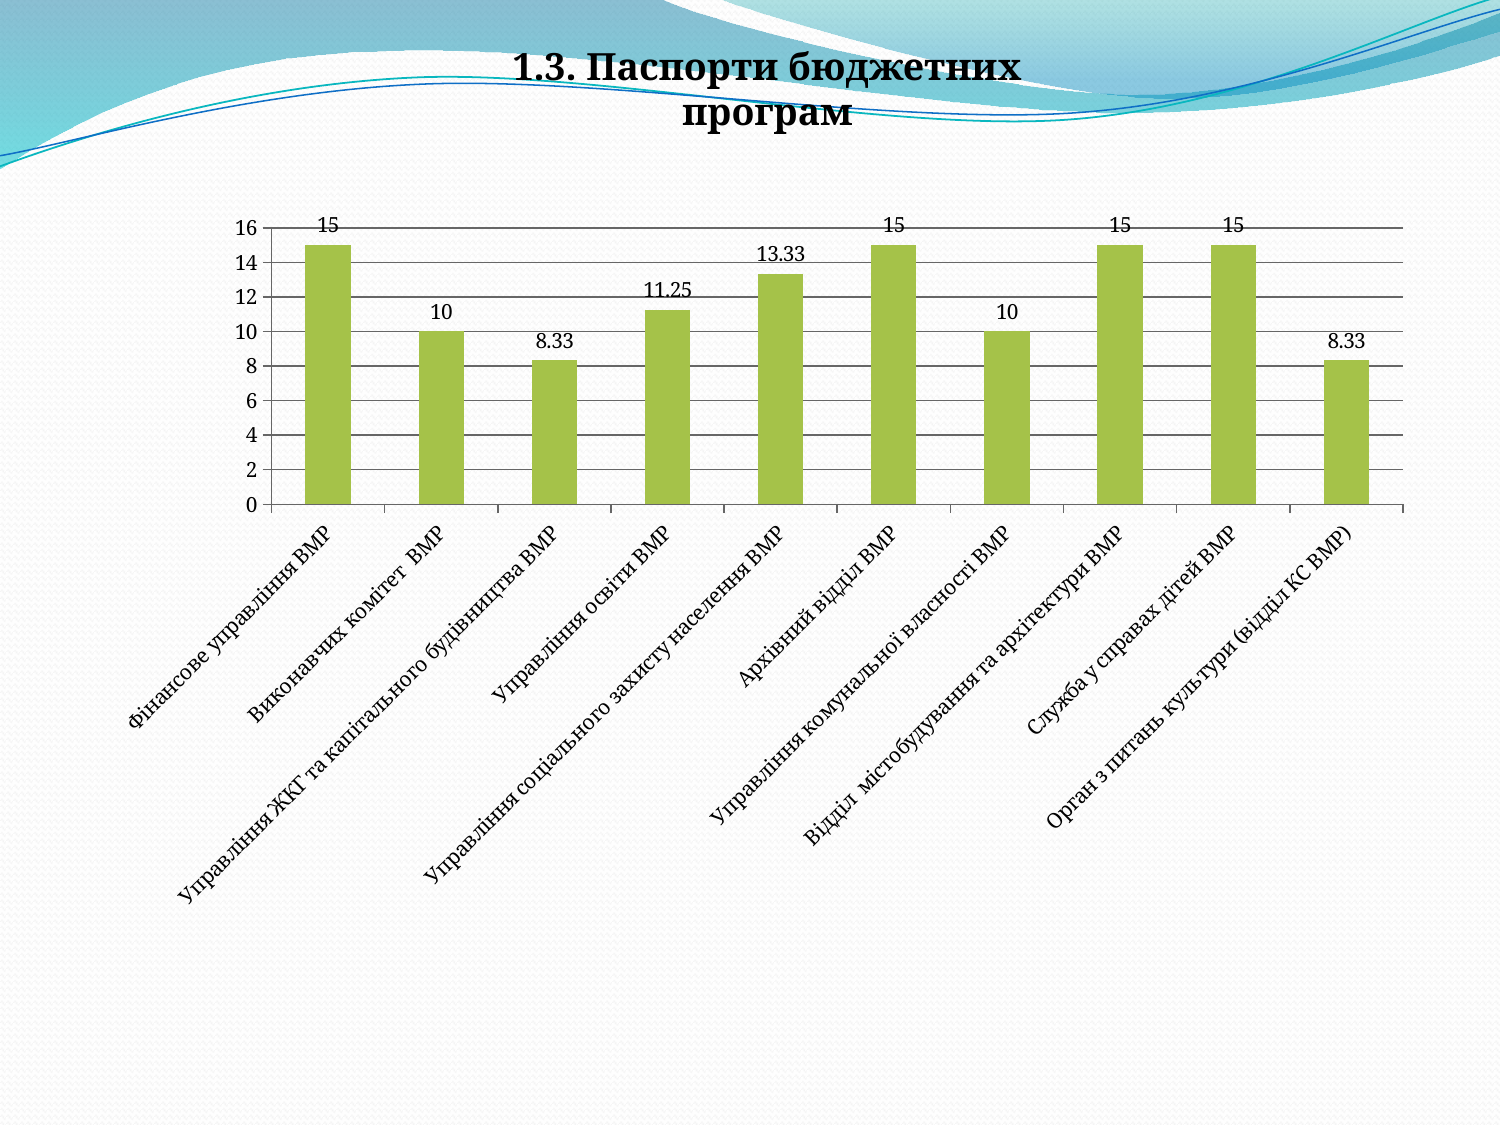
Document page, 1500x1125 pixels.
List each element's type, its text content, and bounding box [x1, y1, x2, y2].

text_box 1.3. Паспорти бюджетних програм [421, 35, 1114, 140]
chart [93, 198, 1430, 926]
